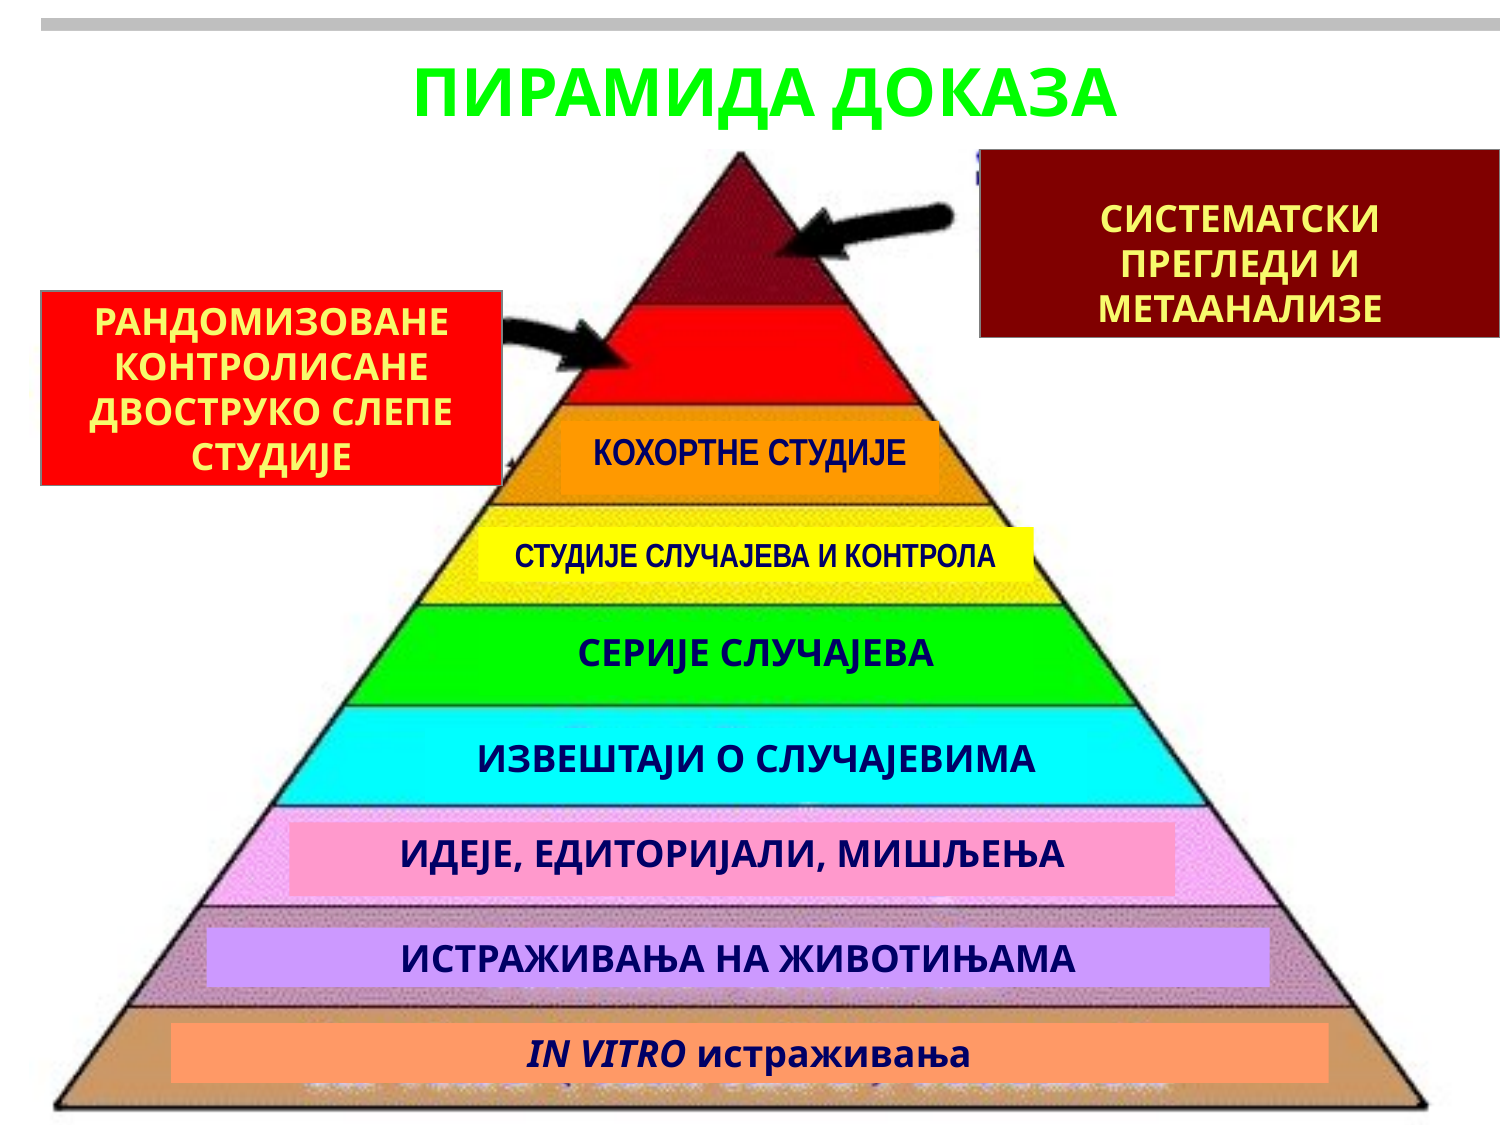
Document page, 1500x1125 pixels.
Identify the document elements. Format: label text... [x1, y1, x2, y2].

text_box ПИРАМИДА ДОКАЗА [29, 30, 1500, 149]
picture [29, 80, 1495, 1125]
